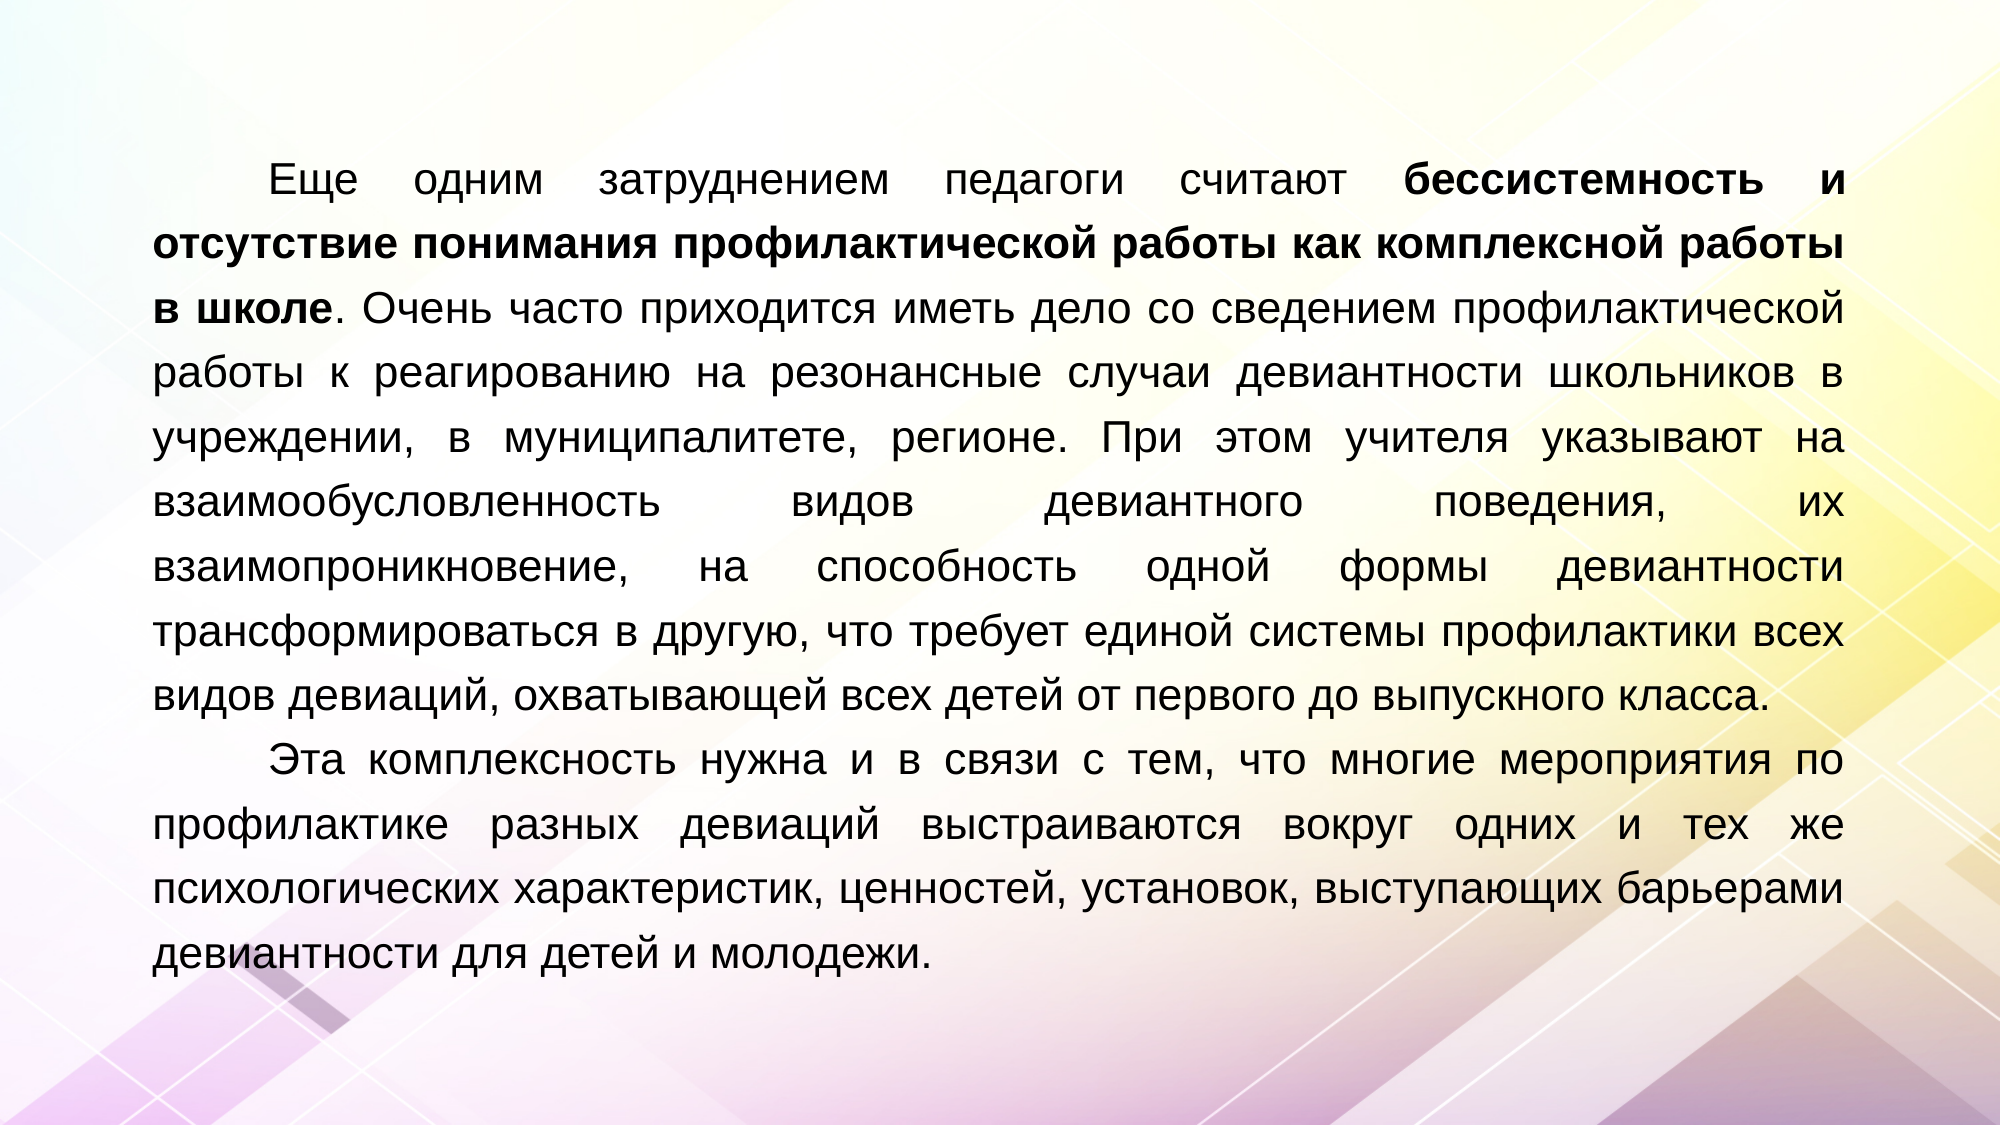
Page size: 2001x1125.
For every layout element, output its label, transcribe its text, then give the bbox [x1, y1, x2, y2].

picture [0, 0, 2000, 1125]
list Еще одним затруднением педагоги считают бессистемность и отсутствие понимания профилактической работы как комплексной работы в школе. Очень часто приходится иметь дело со сведением профилактической работы к реагированию на резонансные случаи девиантности школьников в учреждении, в муниципалитете, регионе. При этом учителя указывают на взаимообусловленность видов девиантного поведения, их взаимопроникновение, на способность одной формы девиантности трансформироваться в другую, что требует единой системы профилактики всех видов девиаций, охватывающей всех детей от первого до выпускного класса. Эта комплексность нужна и в связи с тем, что многие мероприятия по профилактике разных девиаций выстраиваются вокруг одних и тех же психологических характеристик, ценностей, установок, выступающих барьерами девиантности для детей и молодежи. [137, 131, 1863, 1014]
